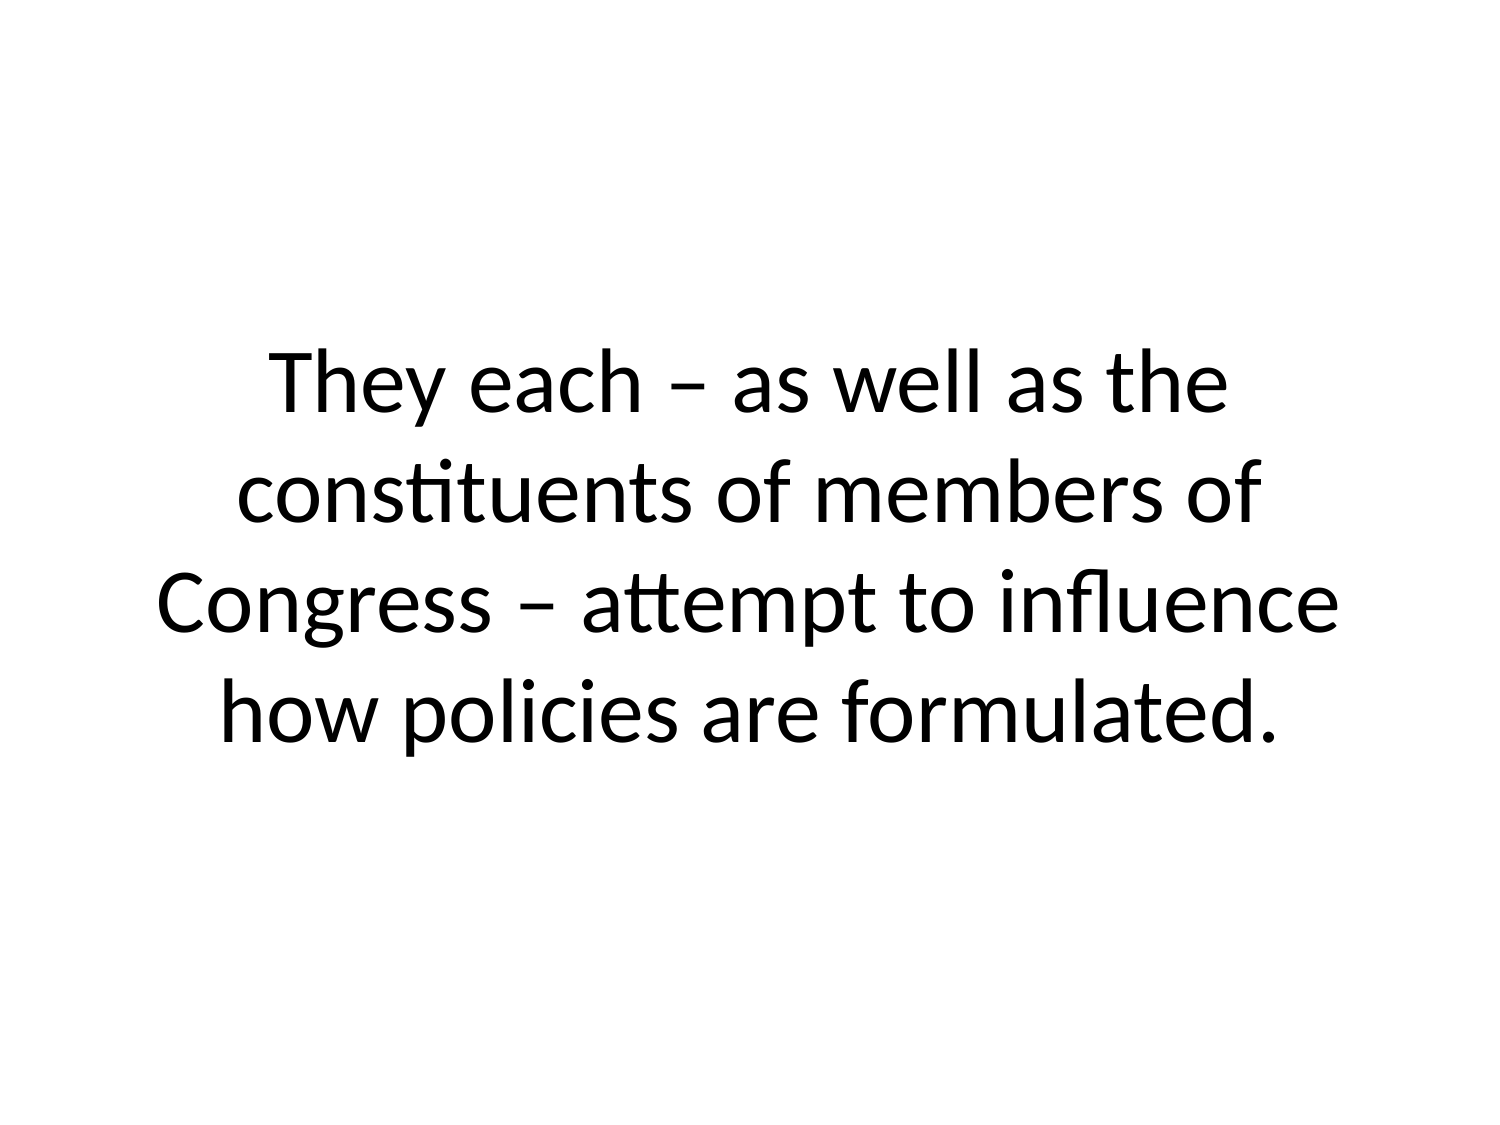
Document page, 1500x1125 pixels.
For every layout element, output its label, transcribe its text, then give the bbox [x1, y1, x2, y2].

title They each – as well as the constituents of members of Congress – attempt to influence how policies are formulated. [75, 45, 1425, 1038]
